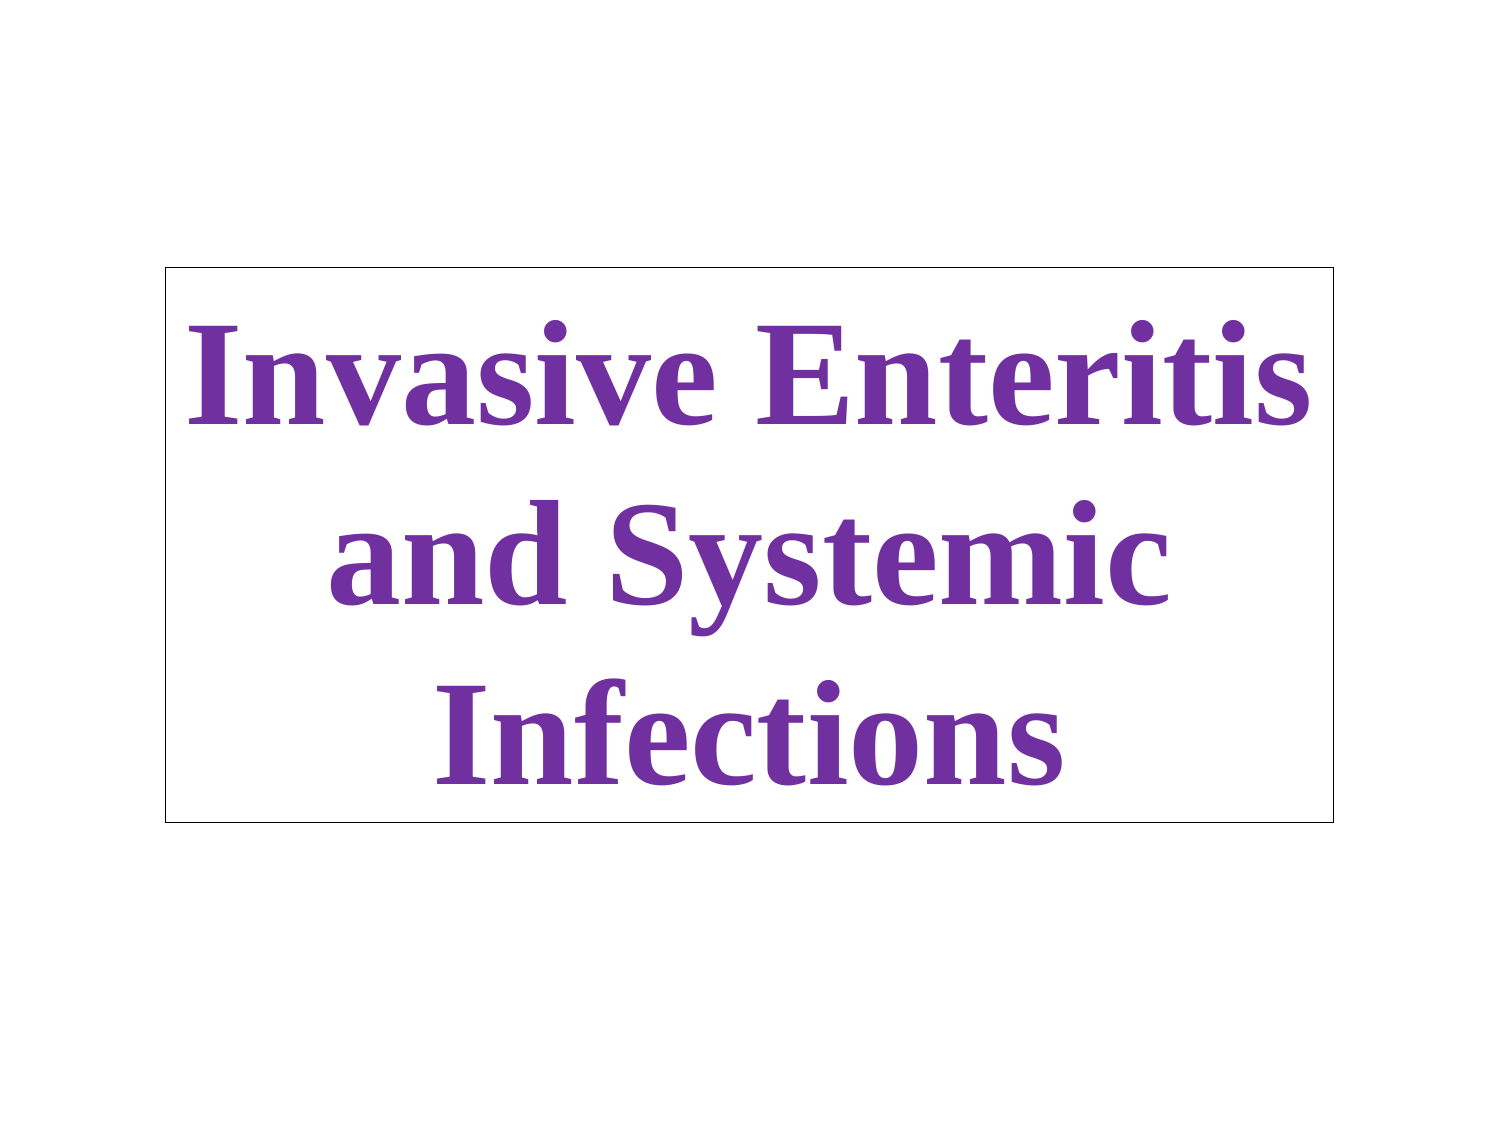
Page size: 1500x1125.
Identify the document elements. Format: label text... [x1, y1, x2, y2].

title Invasive Enteritis and Systemic Infections [165, 267, 1334, 823]
